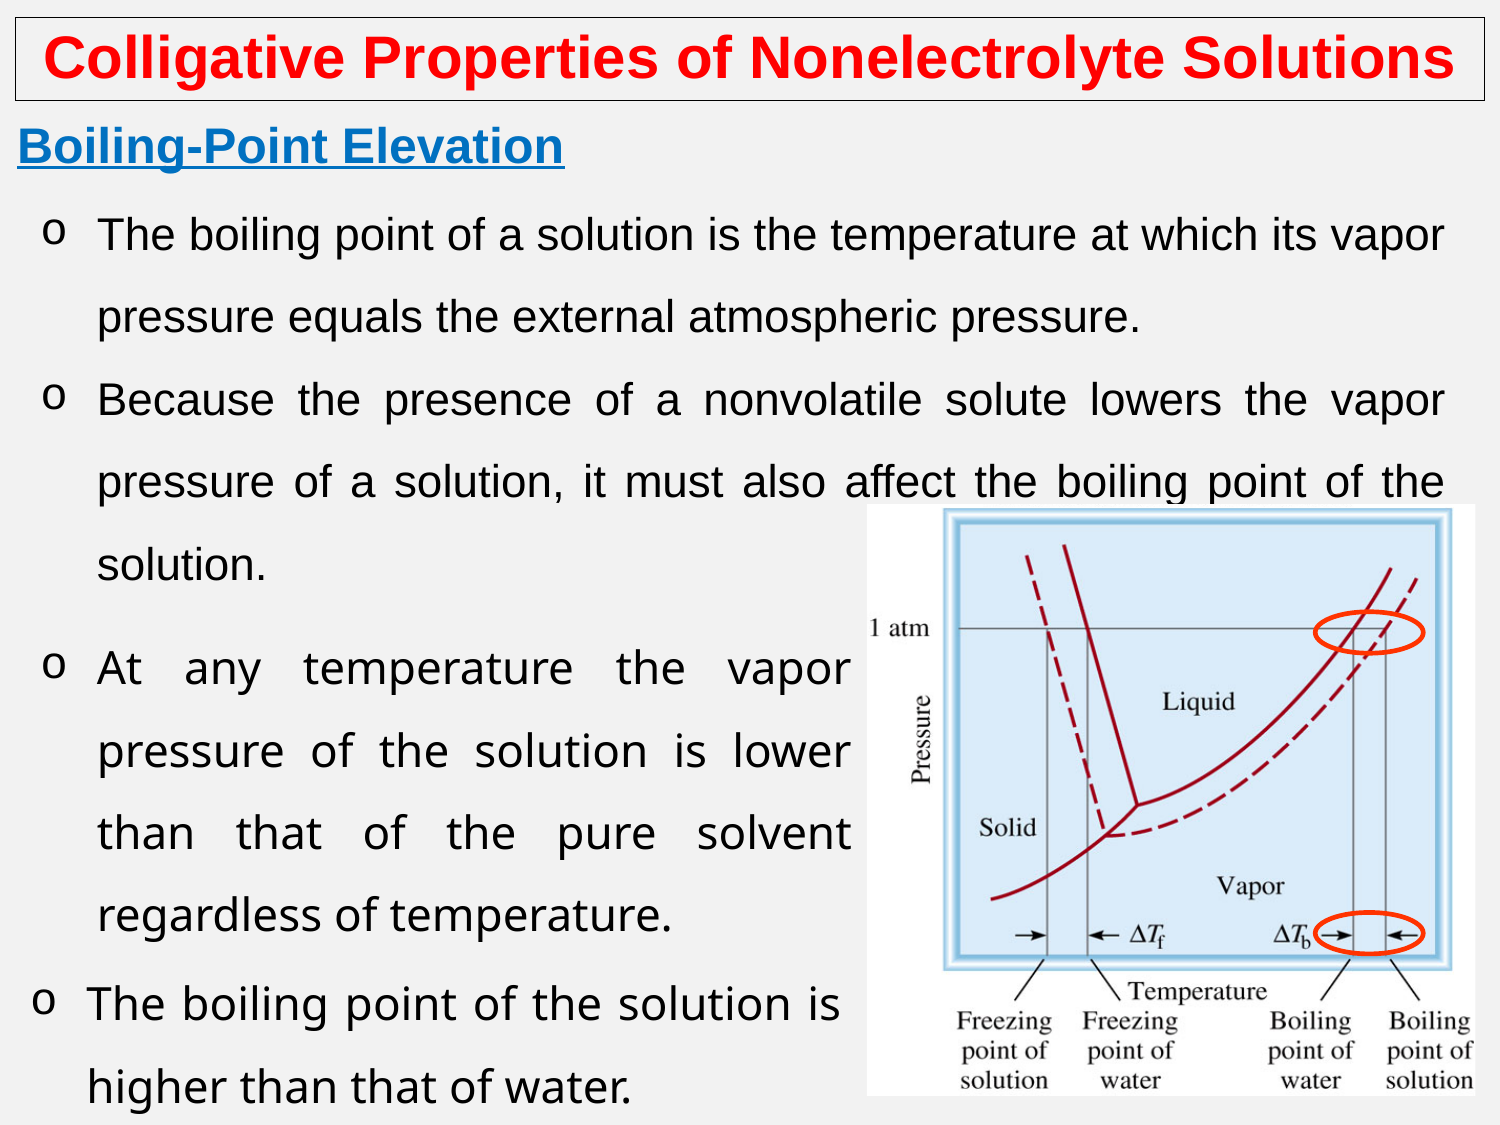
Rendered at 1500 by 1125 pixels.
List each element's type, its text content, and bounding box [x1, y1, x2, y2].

text_box Boiling-Point Elevation [2, 106, 580, 181]
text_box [866, 504, 1476, 1096]
title Colligative Properties of Nonelectrolyte Solutions [15, 17, 1485, 101]
text_box At any temperature the vapor pressure of the solution is lower than that of the pure solvent regardless of temperature. [25, 603, 866, 949]
text_box The boiling point of a solution is the temperature at which its vapor pressure equals the external atmospheric pressure. Because the presence of a nonvolatile solute lowers the vapor pressure of a solution, it must also affect the boiling point of the solution. [25, 169, 1462, 597]
text_box The boiling point of the solution is higher than that of water. [15, 940, 857, 1120]
